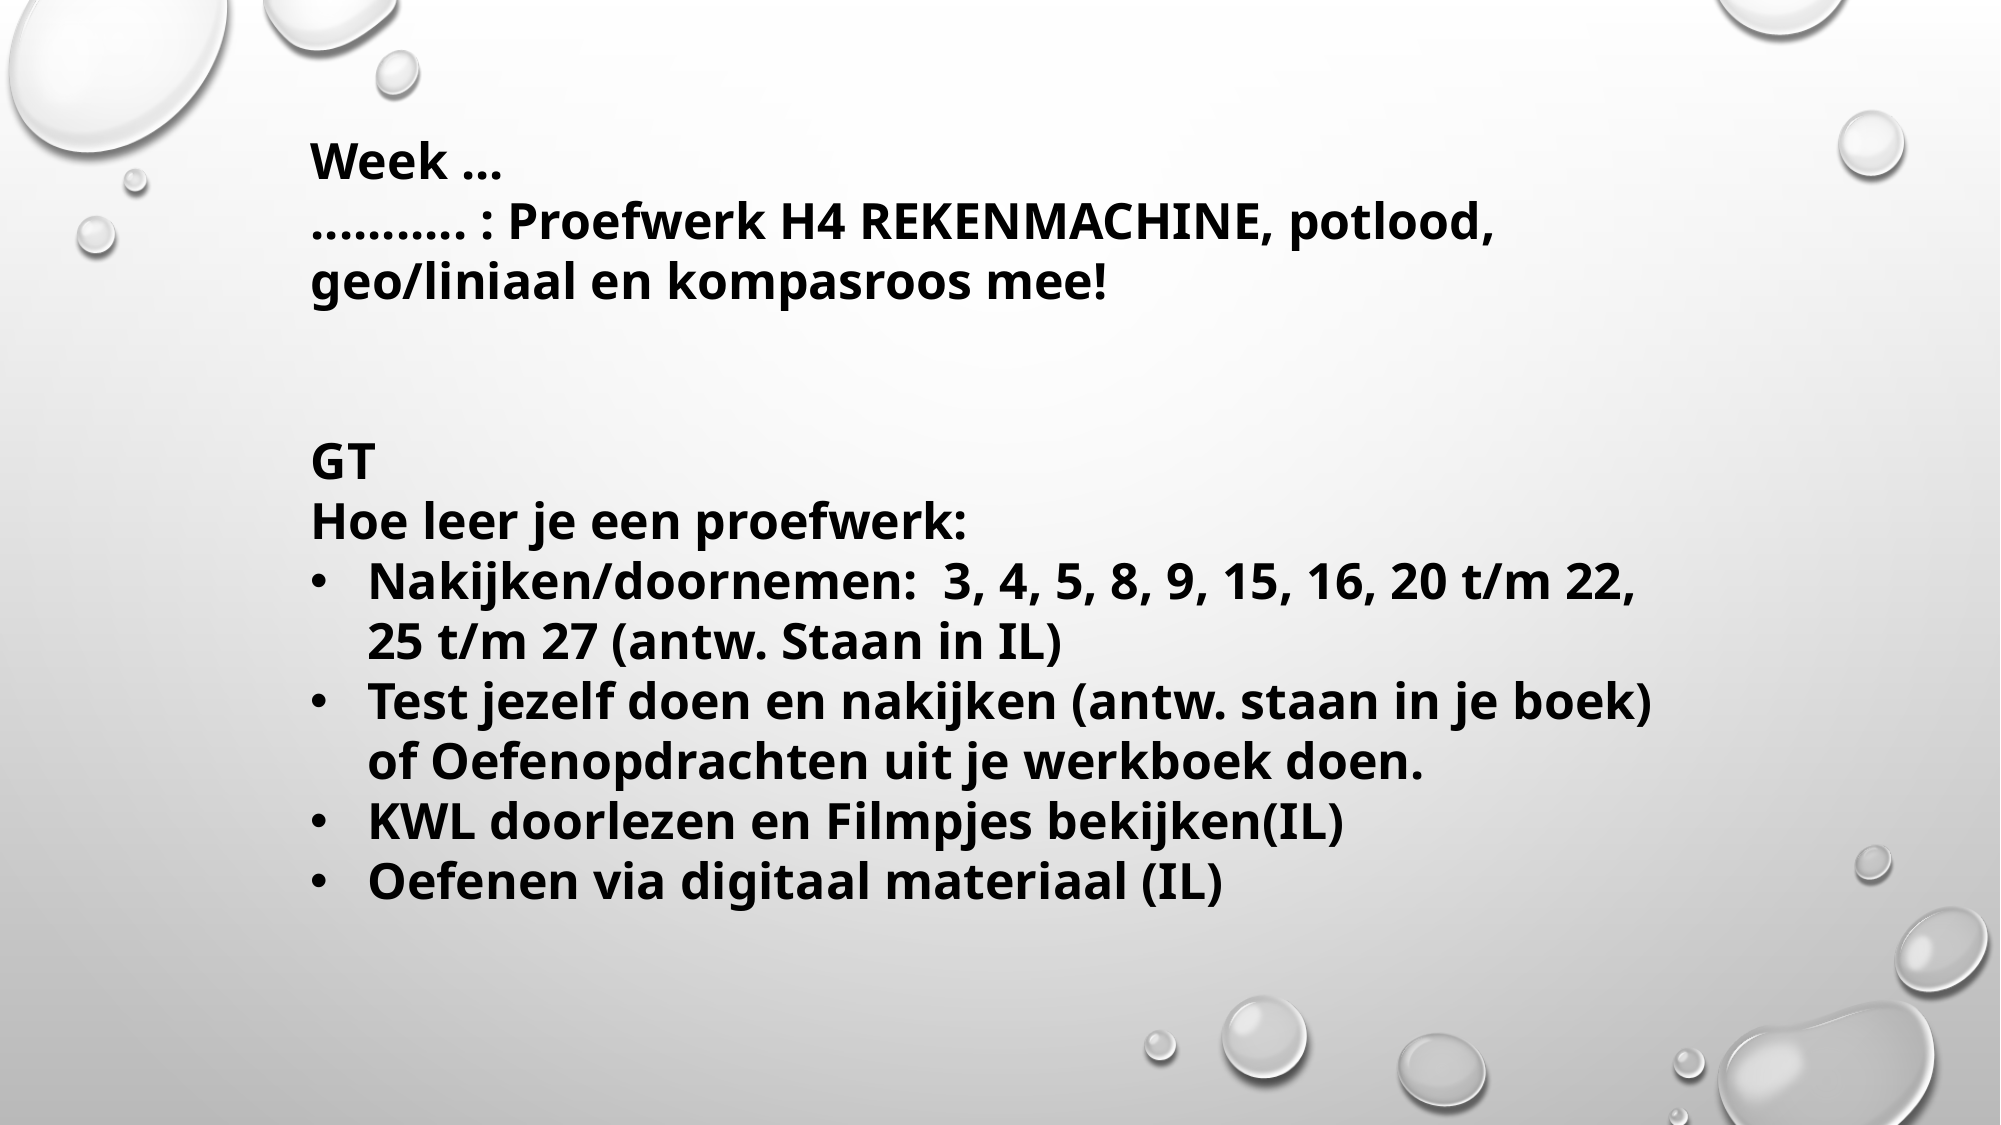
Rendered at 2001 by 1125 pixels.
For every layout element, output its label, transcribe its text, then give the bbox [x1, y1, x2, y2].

text_box Week ...​ ........... : Proefwerk H4 REKENMACHINE, potlood, geo/liniaal en kompasroos mee! ​ ​ ​ GT Hoe leer je een proefwerk:​​ Nakijken/doornemen: 3, 4, 5, 8, 9, 15, 16, 20 t/m 22, 25 t/m 27 (antw. Staan in IL) Test jezelf doen en nakijken (antw. staan in je boek) of Oefenopdrachten uit je werkboek doen.​ KWL doorlezen en Filmpjes bekijken(IL)​ Oefenen via digitaal materiaal (IL)​ [296, 122, 1694, 918]
picture [0, 0, 2000, 1125]
